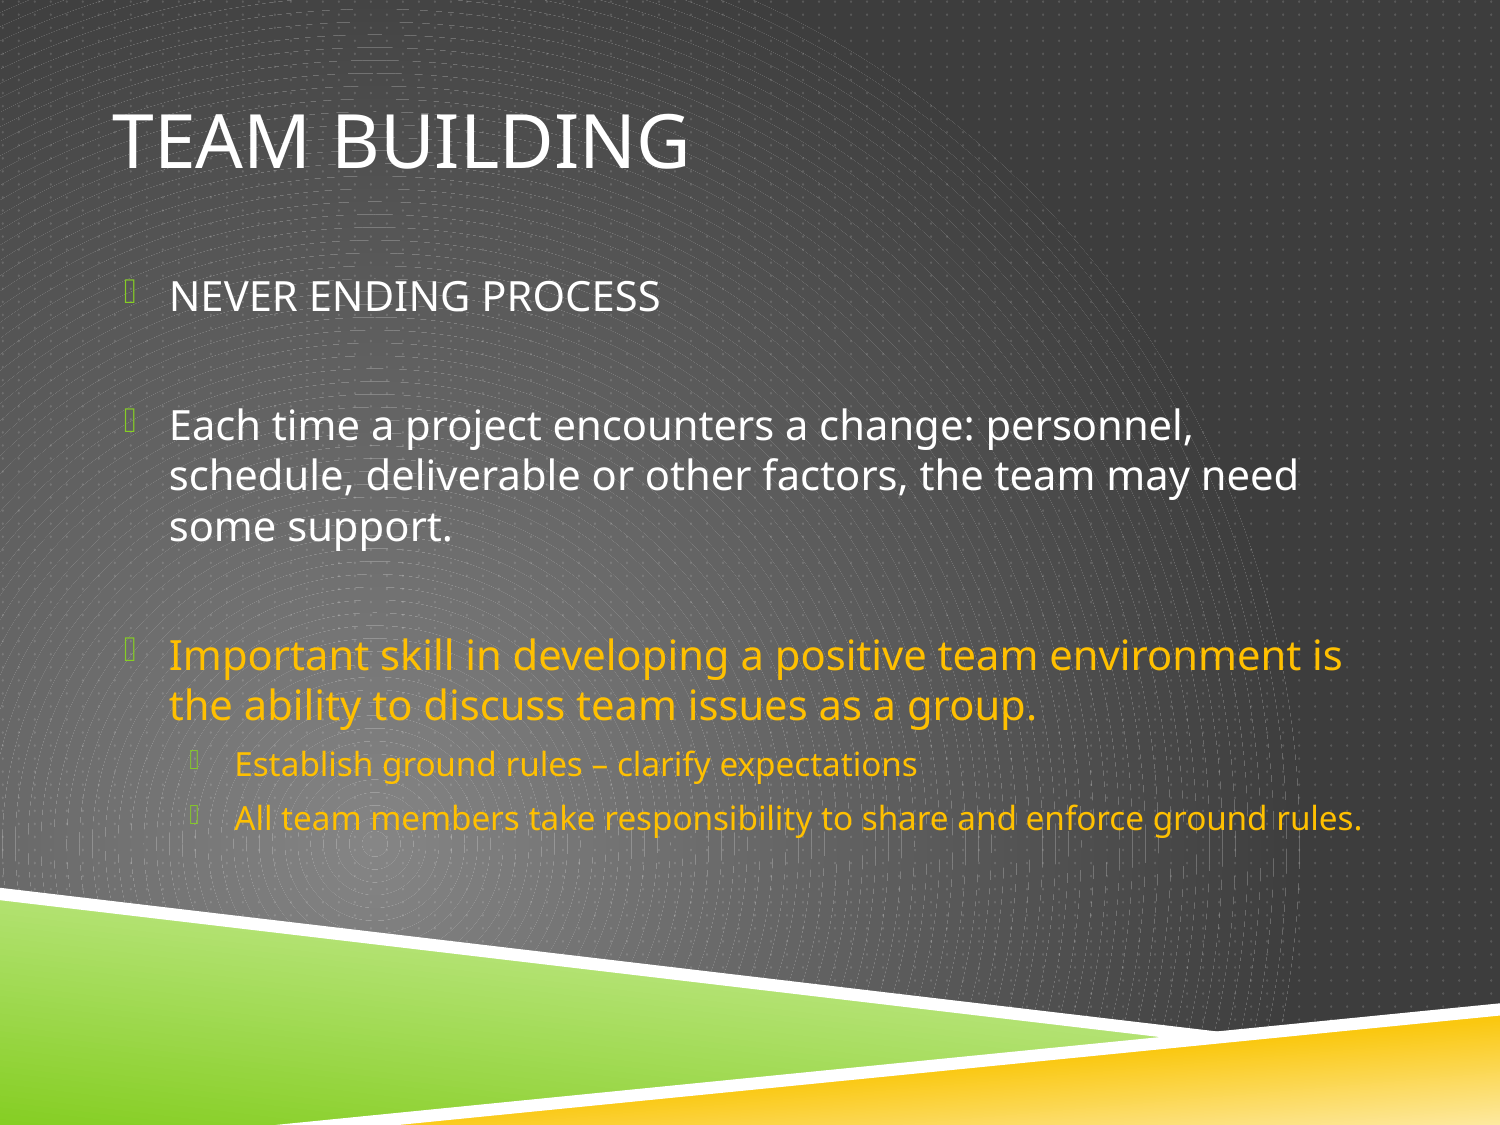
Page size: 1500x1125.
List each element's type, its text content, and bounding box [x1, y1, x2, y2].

title TEAM BUILDING [112, 45, 1388, 233]
list NEVER ENDING PROCESS Each time a project encounters a change: personnel, schedule, deliverable or other factors, the team may need some support. Important skill in developing a positive team environment is the ability to discuss team issues as a group. Establish ground rules – clarify expectations All team members take responsibility to share and enforce ground rules. [112, 262, 1388, 875]
